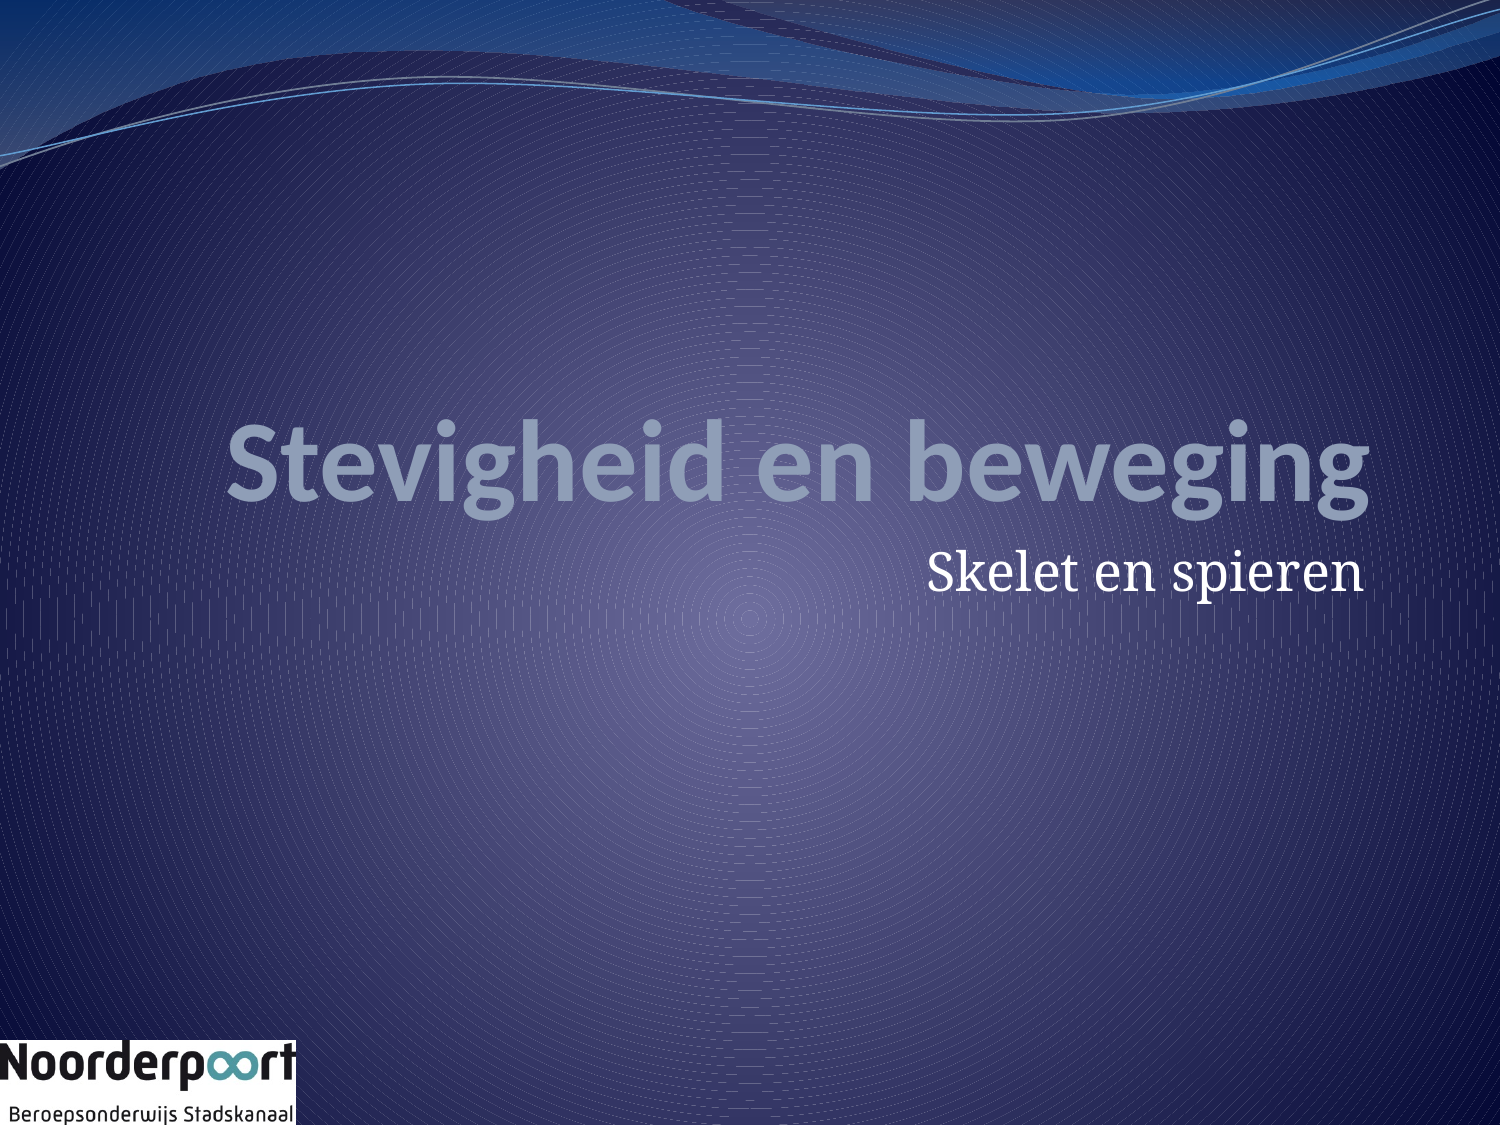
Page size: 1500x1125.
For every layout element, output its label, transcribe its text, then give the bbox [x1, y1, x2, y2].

picture [0, 1040, 296, 1125]
title Stevigheid en beweging [87, 224, 1376, 525]
subtitle Skelet en spieren [87, 529, 1376, 818]
